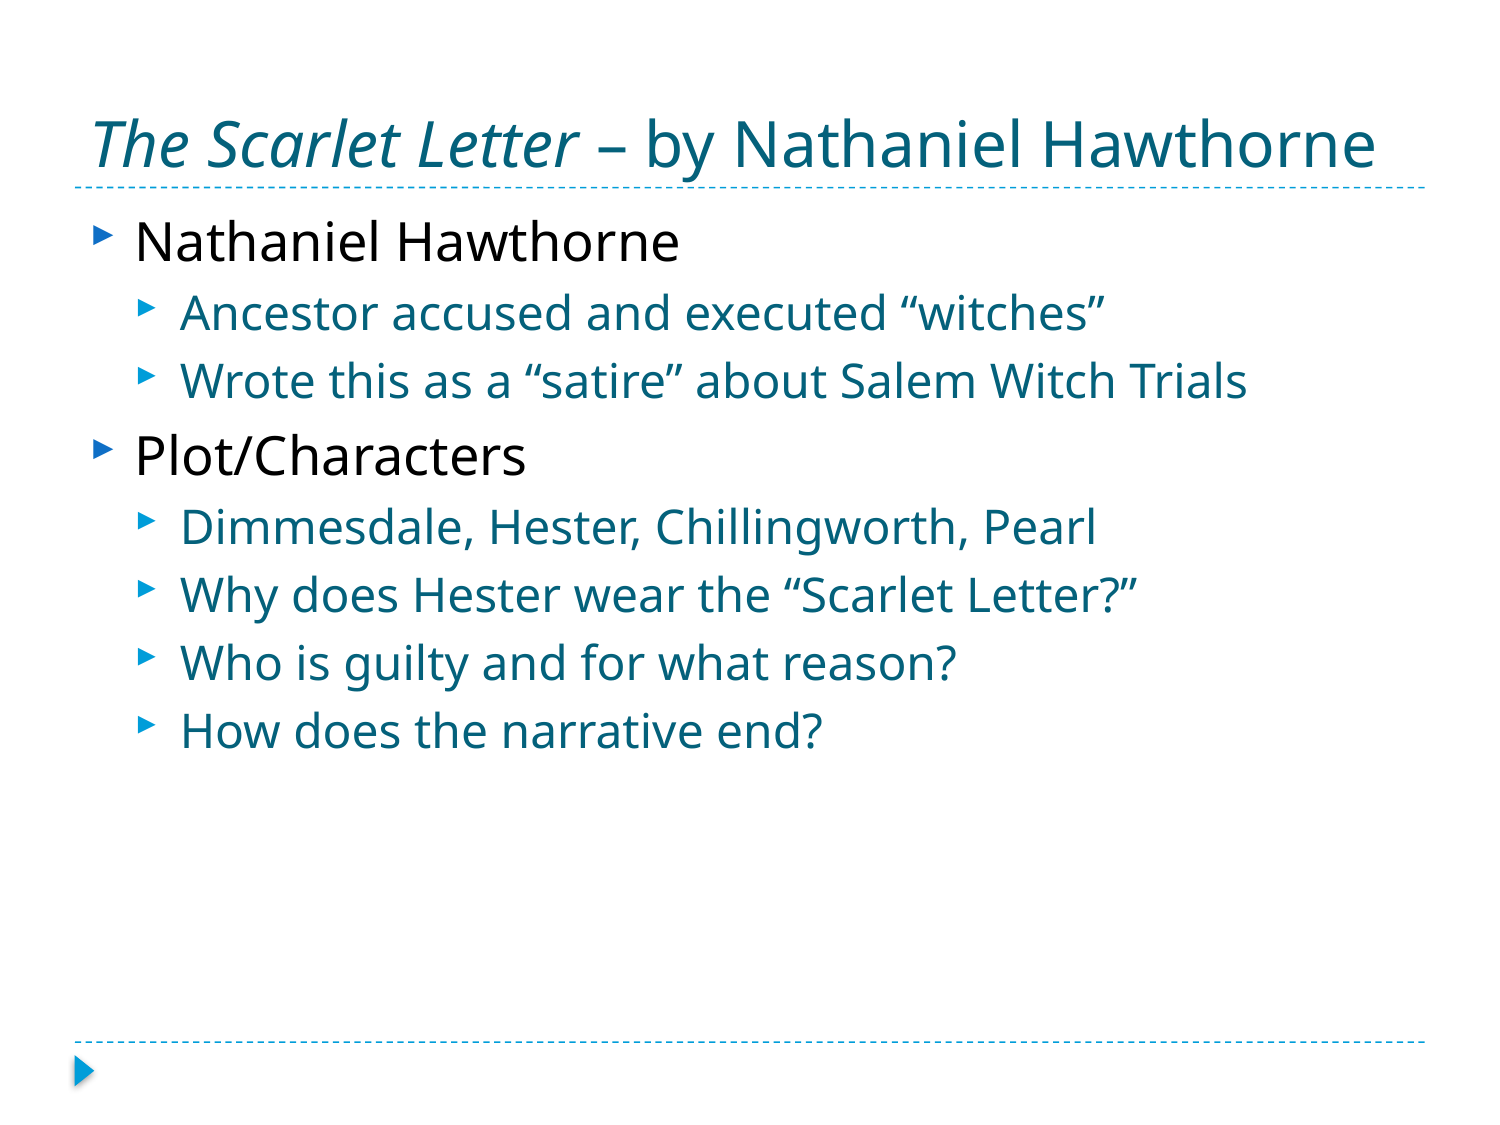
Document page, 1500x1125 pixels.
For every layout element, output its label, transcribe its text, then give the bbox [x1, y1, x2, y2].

title The Scarlet Letter – by Nathaniel Hawthorne [75, 24, 1425, 188]
list Nathaniel Hawthorne Ancestor accused and executed “witches” Wrote this as a “satire” about Salem Witch Trials Plot/Characters Dimmesdale, Hester, Chillingworth, Pearl Why does Hester wear the “Scarlet Letter?” Who is guilty and for what reason? How does the narrative end? [75, 200, 1425, 1010]
